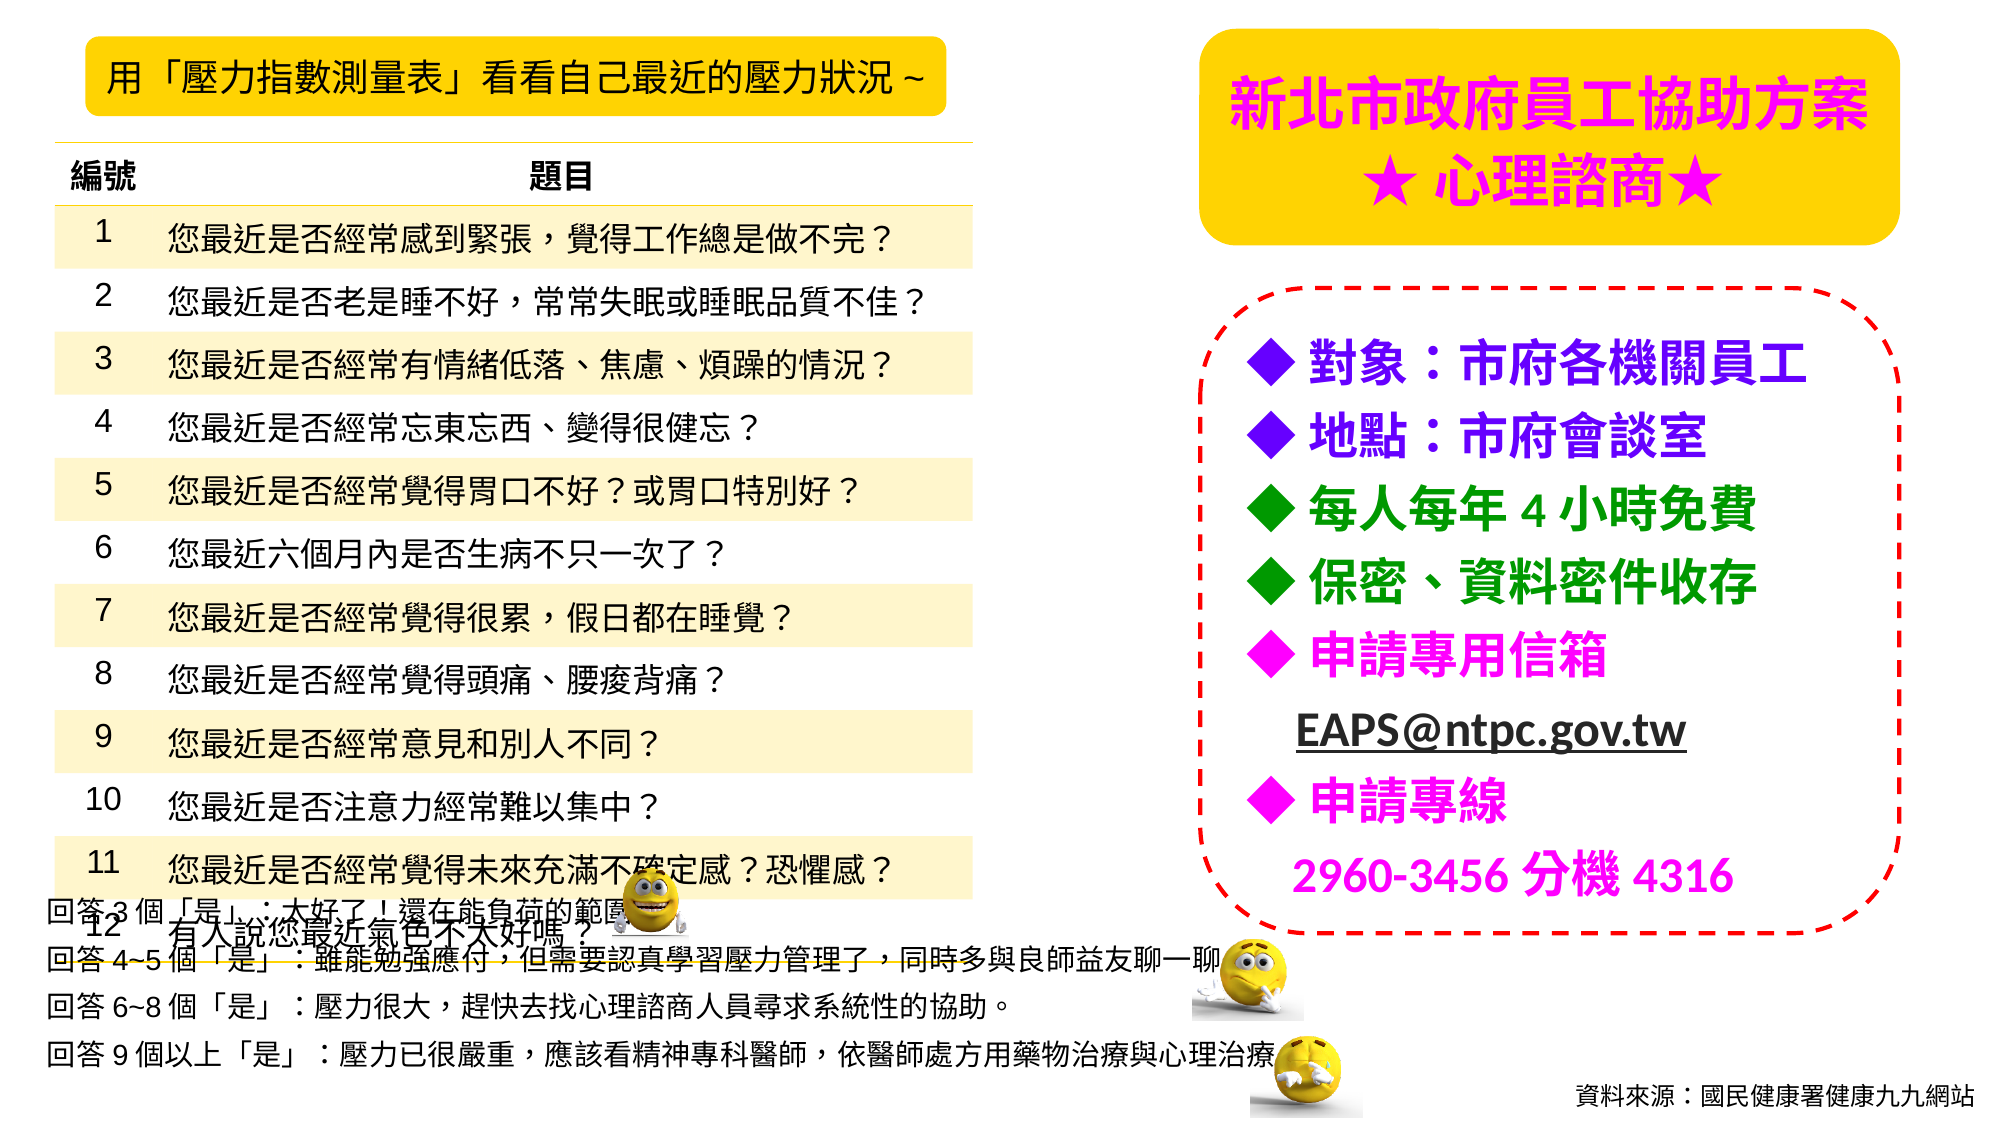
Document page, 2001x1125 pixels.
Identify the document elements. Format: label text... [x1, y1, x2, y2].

table_cell 您最近是否經常覺得很累，假日都在睡覺？ [153, 584, 973, 647]
picture [1250, 1028, 1363, 1118]
table_cell 10 [55, 773, 153, 836]
table_cell 9 [55, 710, 153, 773]
table_cell 您最近是否經常意見和別人不同？ [153, 710, 973, 773]
table_cell 11 [55, 836, 153, 886]
table_header 編號 [55, 143, 153, 205]
text_box 新北市政府員工協助方案 ★心理諮商★ [1199, 28, 1901, 246]
table_cell 3 [55, 332, 153, 395]
table_cell 您最近是否經常感到緊張，覺得工作總是做不完？ [153, 206, 973, 269]
table_cell 2 [55, 269, 153, 332]
table_cell 您最近是否經常覺得胃口不好？或胃口特別好？ [153, 458, 973, 521]
picture [612, 857, 689, 947]
table_cell 您最近是否老是睡不好，常常失眠或睡眠品質不佳？ [153, 269, 973, 332]
table_cell 8 [55, 647, 153, 710]
table_cell 您最近是否經常覺得頭痛、腰痠背痛？ [153, 647, 973, 710]
table_cell 1 [55, 206, 153, 269]
text_box 用「壓力指數測量表」看看自己最近的壓力狀況~ [85, 36, 947, 117]
text_box ◆對象：市府各機關員工 ◆地點：市府會談室 ◆每人每年4小時免費 ◆保密、資料密件收存 ◆申請專用信箱 EAPS@ntpc.gov.tw ◆申請專線 2960-3456分機4316 [1200, 288, 1900, 934]
table_cell 4 [55, 395, 153, 458]
table_cell 您最近是否經常覺得未來充滿不確定感？恐懼感？ [153, 836, 973, 886]
table_cell 您最近是否經常忘東忘西、變得很健忘？ [153, 395, 973, 458]
table_cell 5 [55, 458, 153, 521]
picture [1192, 931, 1304, 1021]
table_cell 您最近是否經常有情緒低落、焦慮、煩躁的情況？ [153, 332, 973, 395]
text_box 回答3個「是」：太好了！還在能負荷的範圍。 回答4~5個「是」：雖能勉強應付，但需要認真學習壓力管理了，同時多與良師益友聊一聊。 回答6~8個「是」：壓力很大，趕快去找心理諮商人員尋求系統性的協助。 回答9個以上「是」：壓力已很嚴重，應該看精神專科醫師，依醫師處方用藥物治療與心理治療。 [32, 886, 1454, 1079]
table_cell 您最近六個月內是否生病不只一次了？ [153, 521, 973, 584]
table_header 題目 [153, 143, 973, 205]
table_cell 6 [55, 521, 153, 584]
table_cell 您最近是否注意力經常難以集中？ [153, 773, 973, 836]
text_box 資料來源：國民健康署健康九九網站 [1462, 1063, 2000, 1125]
table_cell 7 [55, 584, 153, 647]
